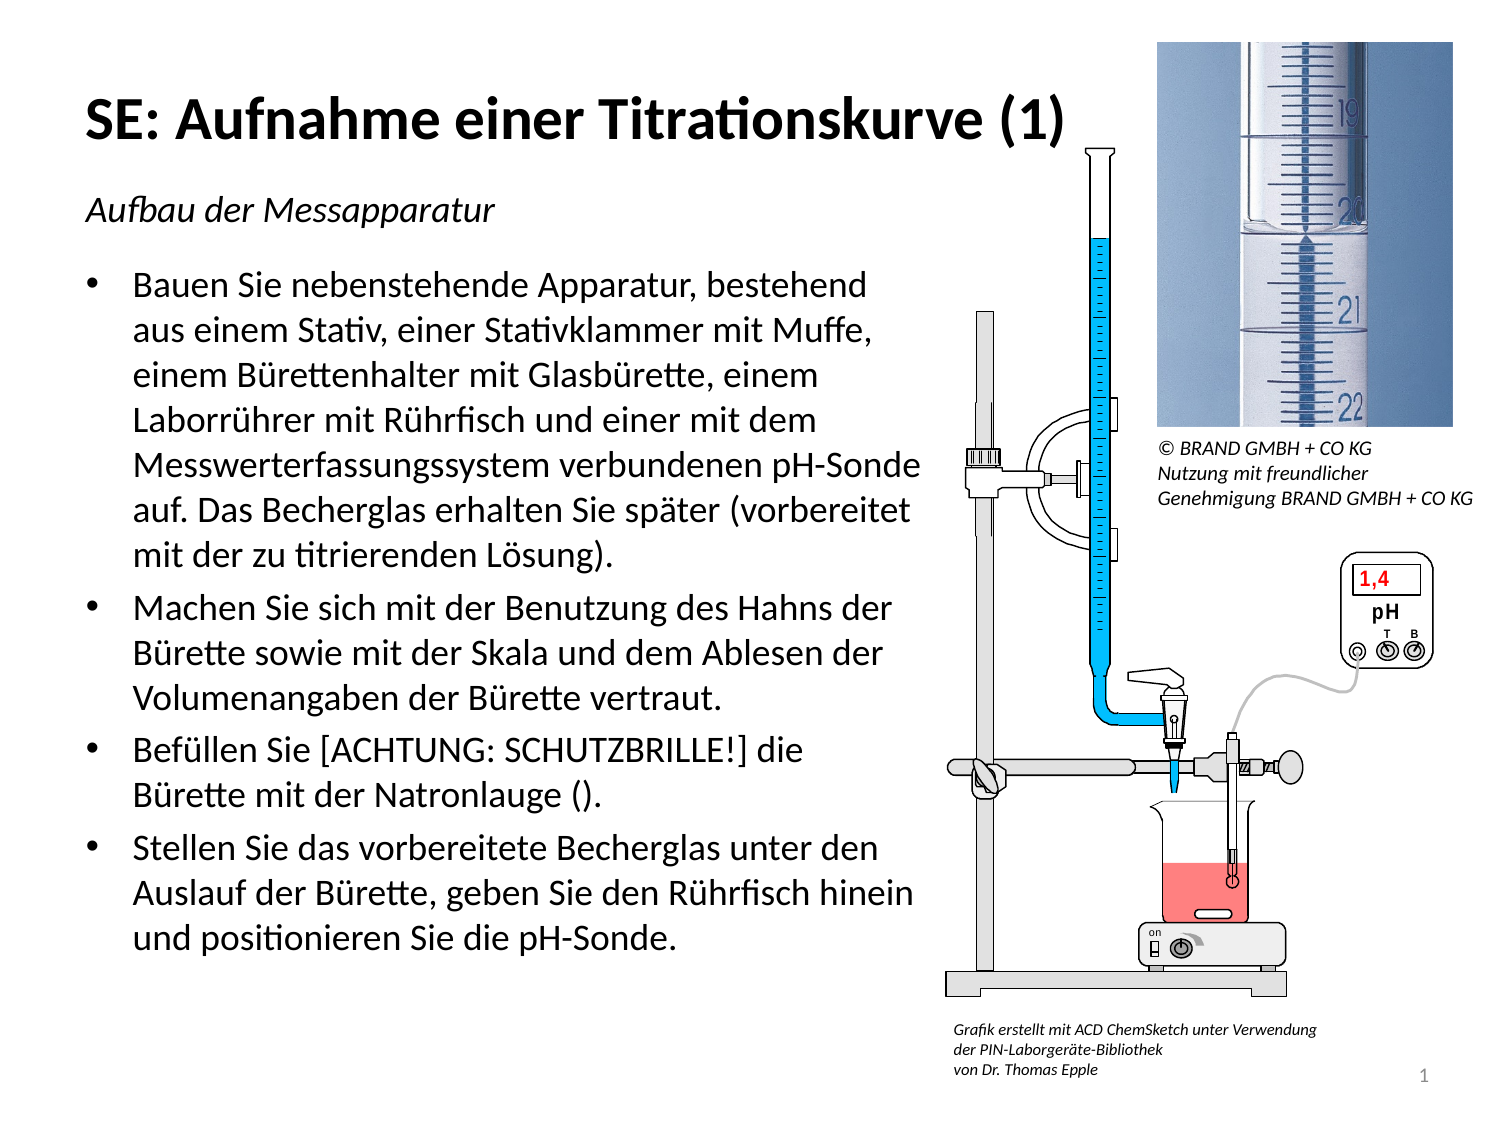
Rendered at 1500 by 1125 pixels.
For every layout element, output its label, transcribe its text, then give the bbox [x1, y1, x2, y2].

text_box © BRAND GMBH + CO KG Nutzung mit freundlicher Genehmigung BRAND GMBH + CO KG [1440, 427, 1500, 542]
text_box Grafik erstellt mit ACD ChemSketch unter Verwendung der PIN-Laborgeräte-Bibliothek von Dr. Thomas Epple [938, 1011, 1335, 1086]
slide_number 1 [1311, 1051, 1430, 1087]
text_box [938, 145, 1436, 1000]
picture [1156, 42, 1453, 427]
title SE: Aufnahme einer Titrationskurve (1) [70, 70, 1151, 160]
